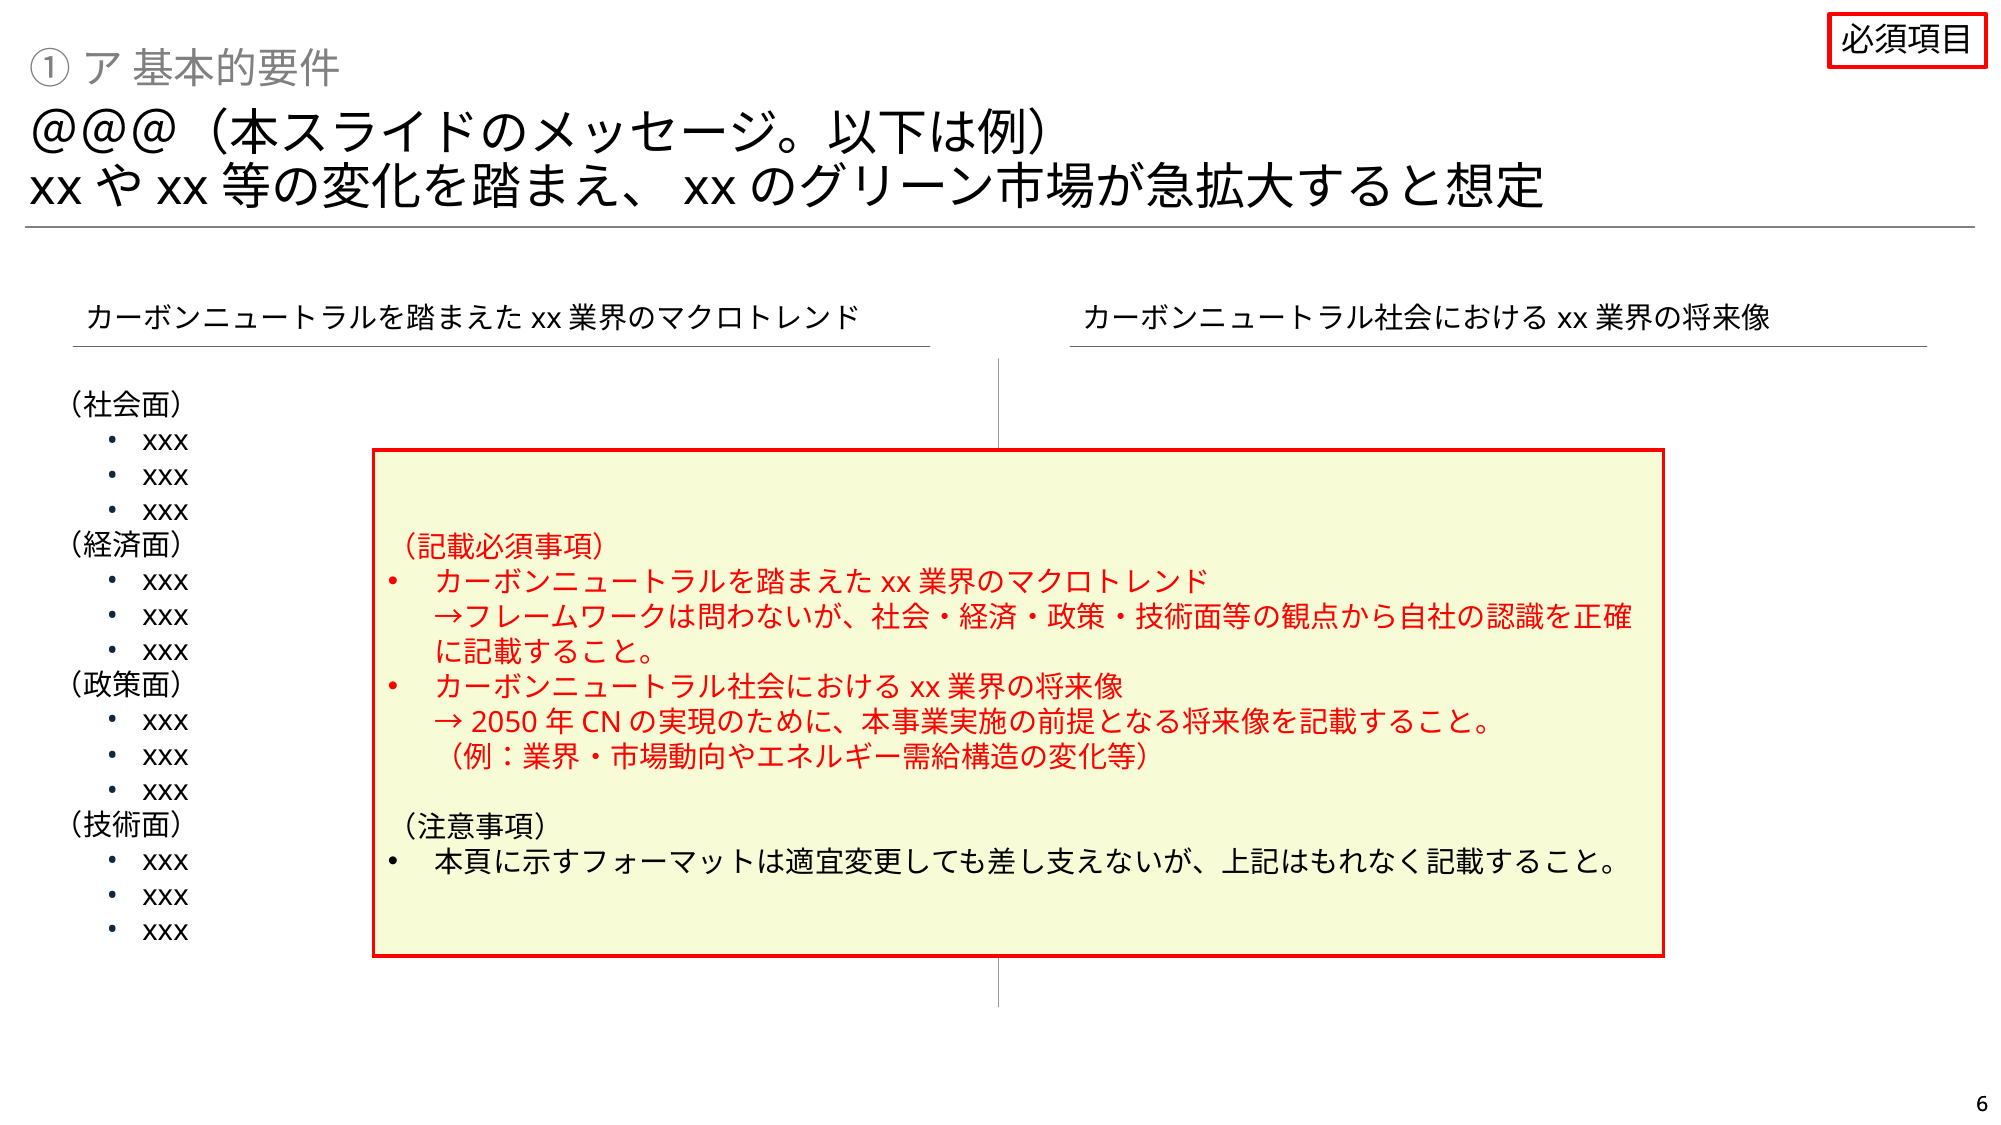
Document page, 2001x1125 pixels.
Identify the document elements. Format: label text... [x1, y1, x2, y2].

text_box （記載必須事項） カーボンニュートラルを踏まえたxx業界のマクロトレンド →フレームワークは問わないが、社会・経済・政策・技術面等の観点から自社の認識を正確に記載すること。 カーボンニュートラル社会におけるxx業界の将来像 →2050年CNの実現のために、本事業実施の前提となる将来像を記載すること。 （例：業界・市場動向やエネルギー需給構造の変化等） （注意事項） 本頁に示すフォーマットは適宜変更しても差し支えないが、上記はもれなく記載すること。 [999, 448, 1665, 958]
text_box （社会面） xxx xxx xxx （経済面） xxx xxx xxx （政策面） xxx xxx xxx （技術面） xxx xxx xxx [52, 378, 929, 1028]
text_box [1066, 287, 1928, 348]
text_box （記載必須事項） カーボンニュートラルを踏まえたxx業界のマクロトレンド →フレームワークは問わないが、社会・経済・政策・技術面等の観点から自社の認識を正確に記載すること。 カーボンニュートラル社会におけるxx業界の将来像 →2050年CNの実現のために、本事業実施の前提となる将来像を記載すること。 （例：業界・市場動向やエネルギー需給構造の変化等） （注意事項） 本頁に示すフォーマットは適宜変更しても差し支えないが、上記はもれなく記載すること。 [372, 448, 997, 958]
text_box ①ア 基本的要件 [29, 47, 1802, 94]
text_box ＠＠＠（本スライドのメッセージ。以下は例） xxやxx等の変化を踏まえ、xxのグリーン市場が急拡大すると想定 [29, 107, 1875, 216]
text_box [69, 287, 931, 348]
text_box 必須項目 [1829, 13, 1986, 68]
